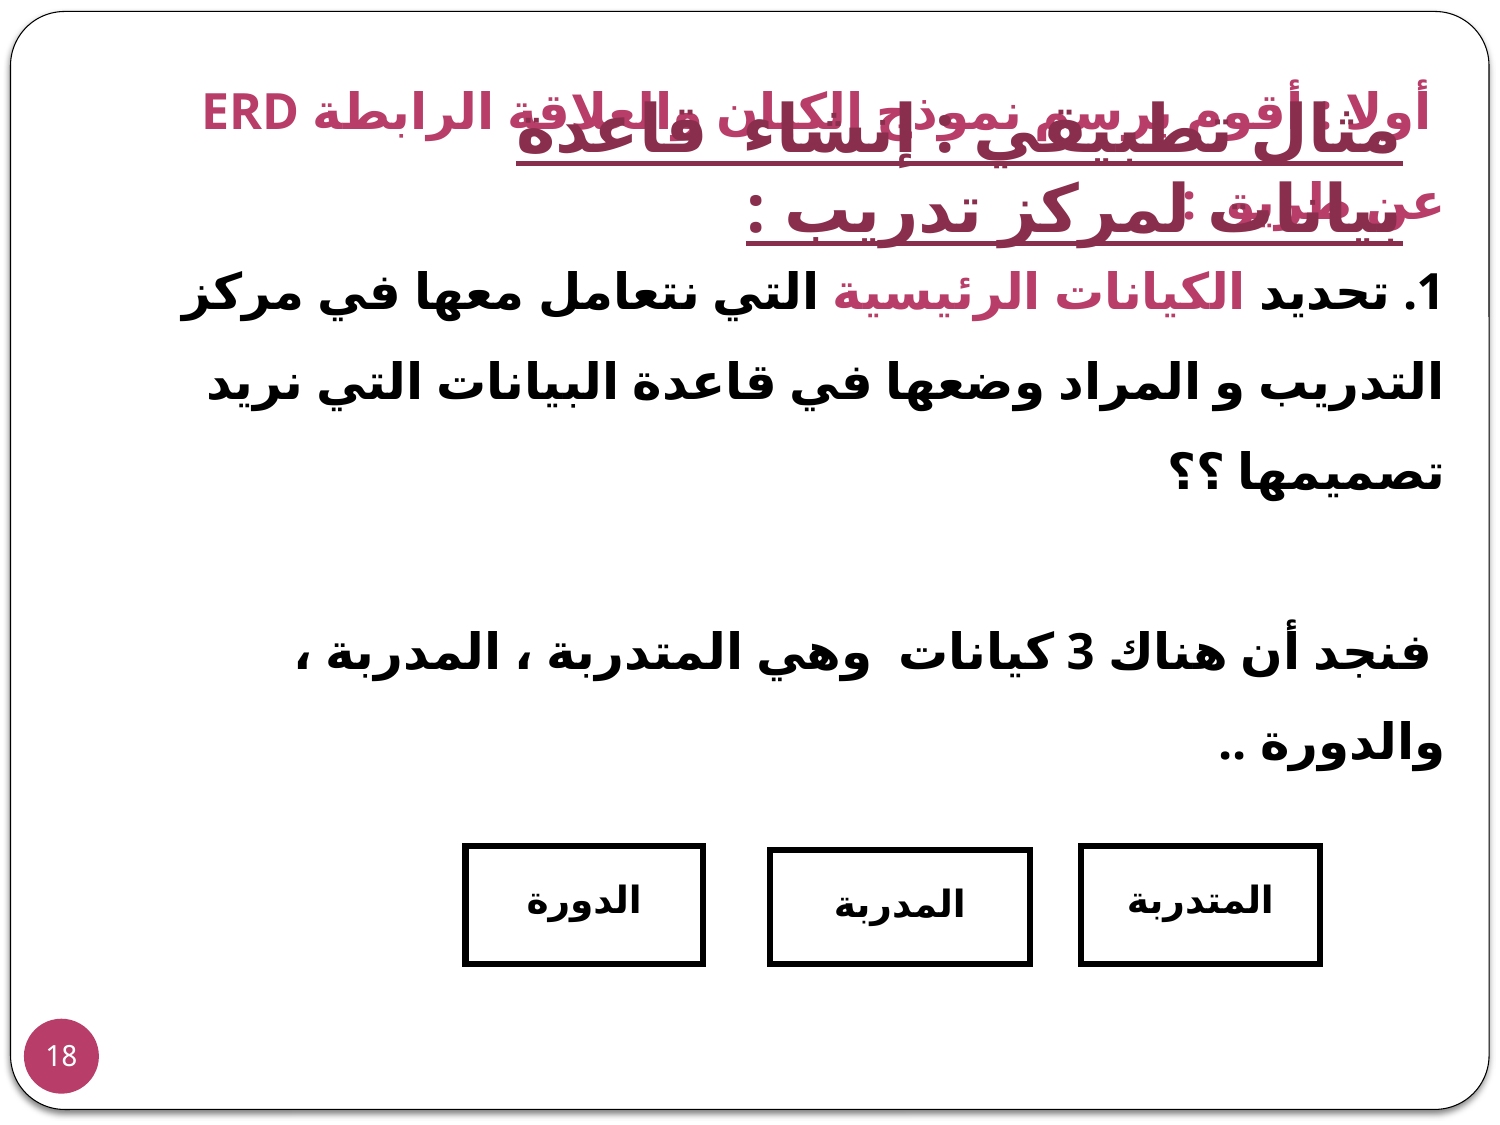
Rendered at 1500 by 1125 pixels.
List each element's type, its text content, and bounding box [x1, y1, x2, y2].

slide_number 18 [23, 1018, 99, 1094]
text_box مثال تطبيقي : إنشاء قاعدة بيانات لمركز تدريب : [360, 78, 1418, 253]
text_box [465, 845, 1321, 965]
text_box أولا : أقوم برسم نموذج الكيان والعلاقة الرابطة ERD عن طريق : 1. تحديد الكيانات الرئيسية التي نتعامل معها في مركز التدريب و المراد وضعها في قاعدة البيانات التي نريد تصميمها ؟؟ فنجد أن هناك 3 كيانات وهي المتدربة ، المدربة ، والدورة .. [135, 41, 1460, 777]
